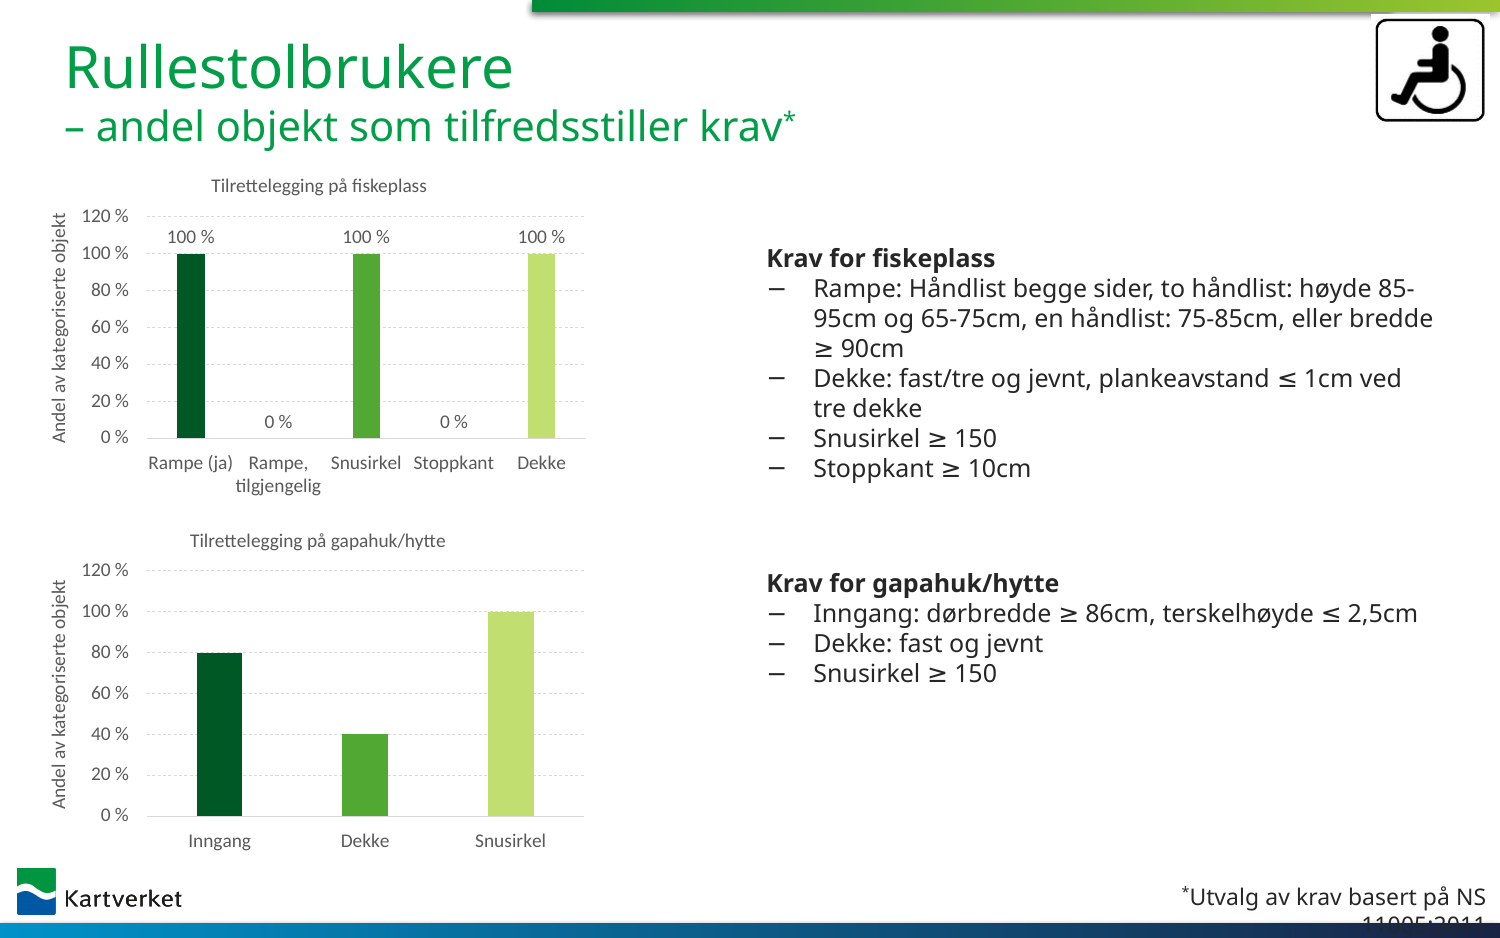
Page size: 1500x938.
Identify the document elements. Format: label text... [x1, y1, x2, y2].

picture [41, 166, 597, 505]
picture [1371, 13, 1491, 127]
text_box Rullestolbrukere – andel objekt som tilfredsstiller krav* [49, 29, 1431, 158]
text_box Krav for gapahuk/hytte Inngang: dørbredde ≥ 86cm, terskelhøyde ≤ 2,5cm Dekke: fast og jevnt Snusirkel ≥ 150 [751, 560, 1452, 695]
text_box Krav for fiskeplass Rampe: Håndlist begge sider, to håndlist: høyde 85-95cm og 65-75cm, en håndlist: 75-85cm, eller bredde ≥ 90cm Dekke: fast/tre og jevnt, plankeavstand ≤ 1cm ved tre dekke Snusirkel ≥ 150 Stoppkant ≥ 10cm [751, 235, 1452, 490]
picture [41, 520, 595, 859]
text_box *Utvalg av krav basert på NS 11005:2011 [1068, 873, 1500, 938]
